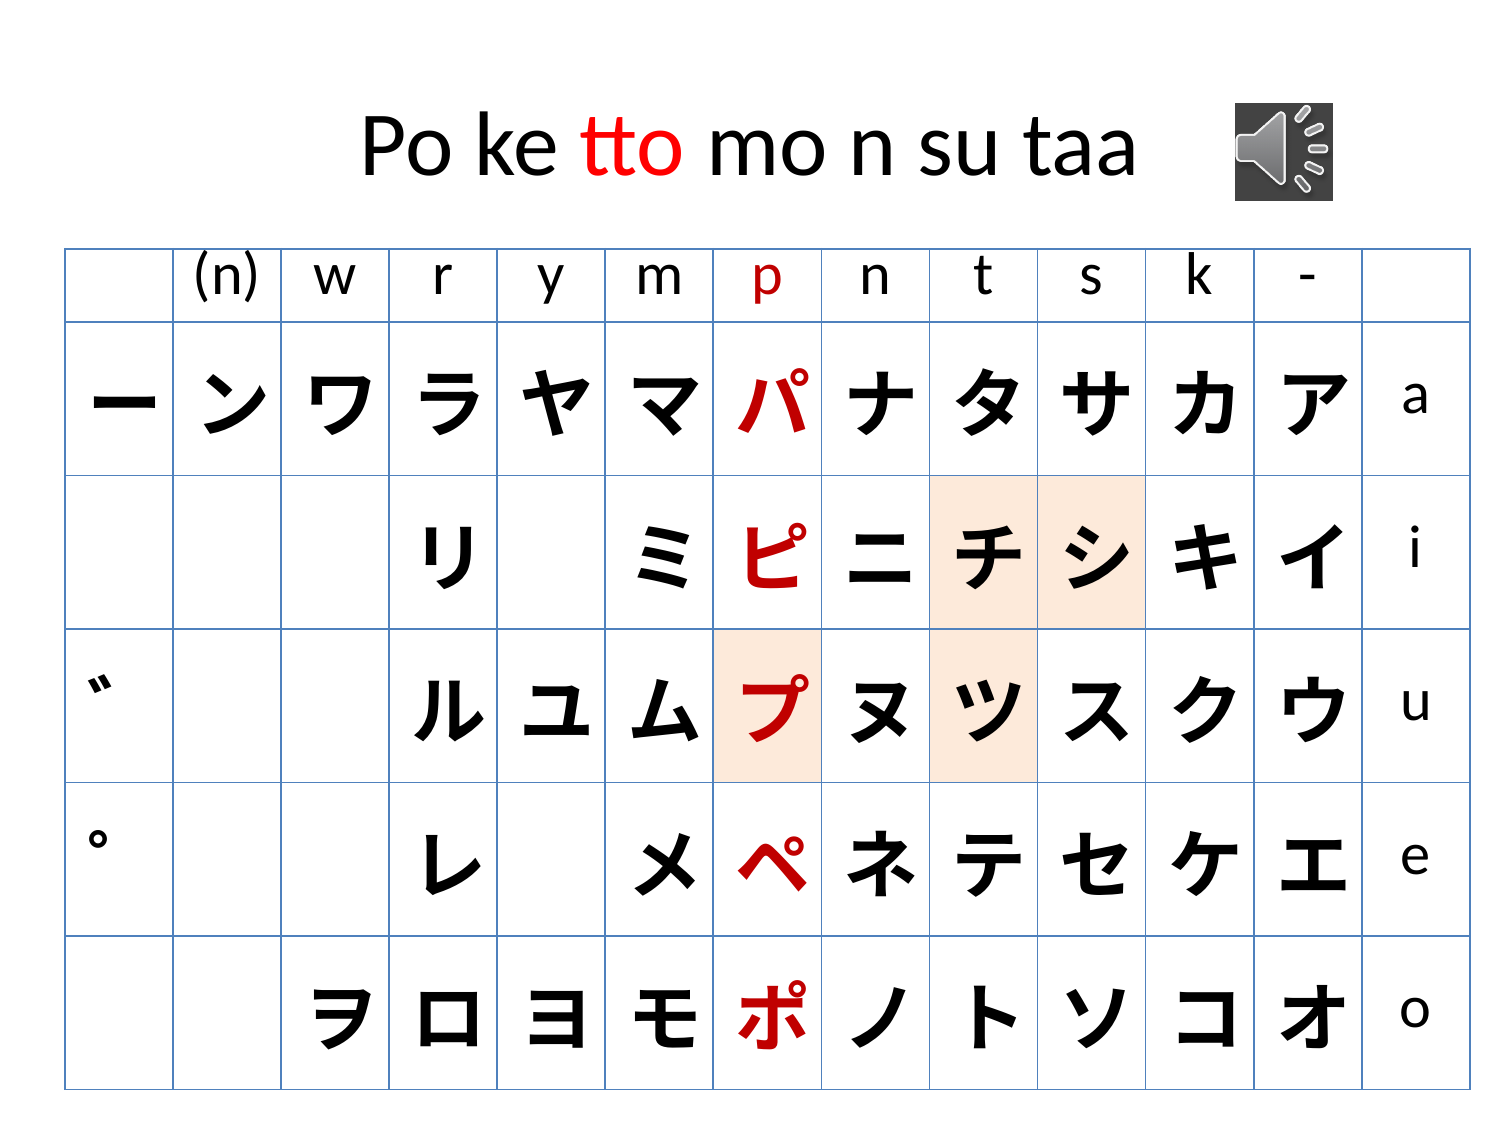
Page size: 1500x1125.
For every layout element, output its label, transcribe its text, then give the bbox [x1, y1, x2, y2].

table_header - [1255, 250, 1361, 321]
table_cell i [1363, 476, 1469, 628]
table_cell オ [1255, 937, 1361, 1089]
table_header k [1146, 250, 1253, 321]
table_cell ヨ [498, 937, 604, 1089]
table_header t [930, 250, 1037, 321]
table_header r [390, 250, 496, 321]
table_cell ポ [714, 937, 821, 1089]
table_cell ヤ [498, 323, 604, 475]
table_cell ツ [930, 630, 1037, 782]
table_cell プ [714, 630, 821, 782]
title Po ke tto mo n su taa [75, 45, 1425, 233]
table_cell a [1363, 323, 1469, 475]
table_cell ロ [390, 937, 496, 1089]
table_header [1363, 250, 1469, 321]
table_header s [1038, 250, 1145, 321]
table_cell マ [606, 323, 712, 475]
table_cell ヲ [282, 937, 388, 1089]
table_cell テ [930, 783, 1037, 935]
table_header (n) [174, 250, 280, 321]
table_cell ニ [822, 476, 929, 628]
table_cell [498, 783, 604, 935]
table_cell o [1363, 937, 1469, 1089]
table_cell ワ [282, 323, 388, 475]
table_cell [174, 937, 280, 1089]
table_cell ー [66, 323, 172, 475]
table_cell ノ [822, 937, 929, 1089]
table_cell タ [930, 323, 1037, 475]
table_cell ゛ [66, 630, 172, 782]
table_header [66, 250, 172, 321]
table_cell ラ [390, 323, 496, 475]
table_cell [66, 937, 172, 1089]
table_cell リ [390, 476, 496, 628]
table_cell パ [714, 323, 821, 475]
table_cell [282, 630, 388, 782]
table_cell ケ [1146, 783, 1253, 935]
table_cell ナ [822, 323, 929, 475]
table_cell [174, 783, 280, 935]
table_cell [498, 476, 604, 628]
table_cell イ [1255, 476, 1361, 628]
table_cell ン [174, 323, 280, 475]
table_cell サ [1038, 323, 1145, 475]
table_cell モ [606, 937, 712, 1089]
table_cell ト [930, 937, 1037, 1089]
table_header m [606, 250, 712, 321]
table_cell レ [390, 783, 496, 935]
picture [1234, 101, 1335, 202]
table_cell [174, 476, 280, 628]
table_cell ウ [1255, 630, 1361, 782]
table_cell ユ [498, 630, 604, 782]
table_cell ゜ [66, 783, 172, 935]
table_header y [498, 250, 604, 321]
table_cell [174, 630, 280, 782]
table_cell メ [606, 783, 712, 935]
table_cell ペ [714, 783, 821, 935]
table_cell ク [1146, 630, 1253, 782]
table_cell ア [1255, 323, 1361, 475]
table_cell キ [1146, 476, 1253, 628]
table_header w [282, 250, 388, 321]
table_cell ミ [606, 476, 712, 628]
table_cell エ [1255, 783, 1361, 935]
table_cell e [1363, 783, 1469, 935]
table_cell チ [930, 476, 1037, 628]
table_cell [282, 476, 388, 628]
table_cell [66, 476, 172, 628]
table_header n [822, 250, 929, 321]
table_cell ピ [714, 476, 821, 628]
table_cell ヌ [822, 630, 929, 782]
table_cell カ [1146, 323, 1253, 475]
table_cell ル [390, 630, 496, 782]
table_cell セ [1038, 783, 1145, 935]
table_cell ス [1038, 630, 1145, 782]
table_cell シ [1038, 476, 1145, 628]
table_header p [714, 250, 821, 321]
table_cell ソ [1038, 937, 1145, 1089]
table_cell コ [1146, 937, 1253, 1089]
table_cell [282, 783, 388, 935]
table_cell ネ [822, 783, 929, 935]
table_cell ム [606, 630, 712, 782]
table_cell u [1363, 630, 1469, 782]
